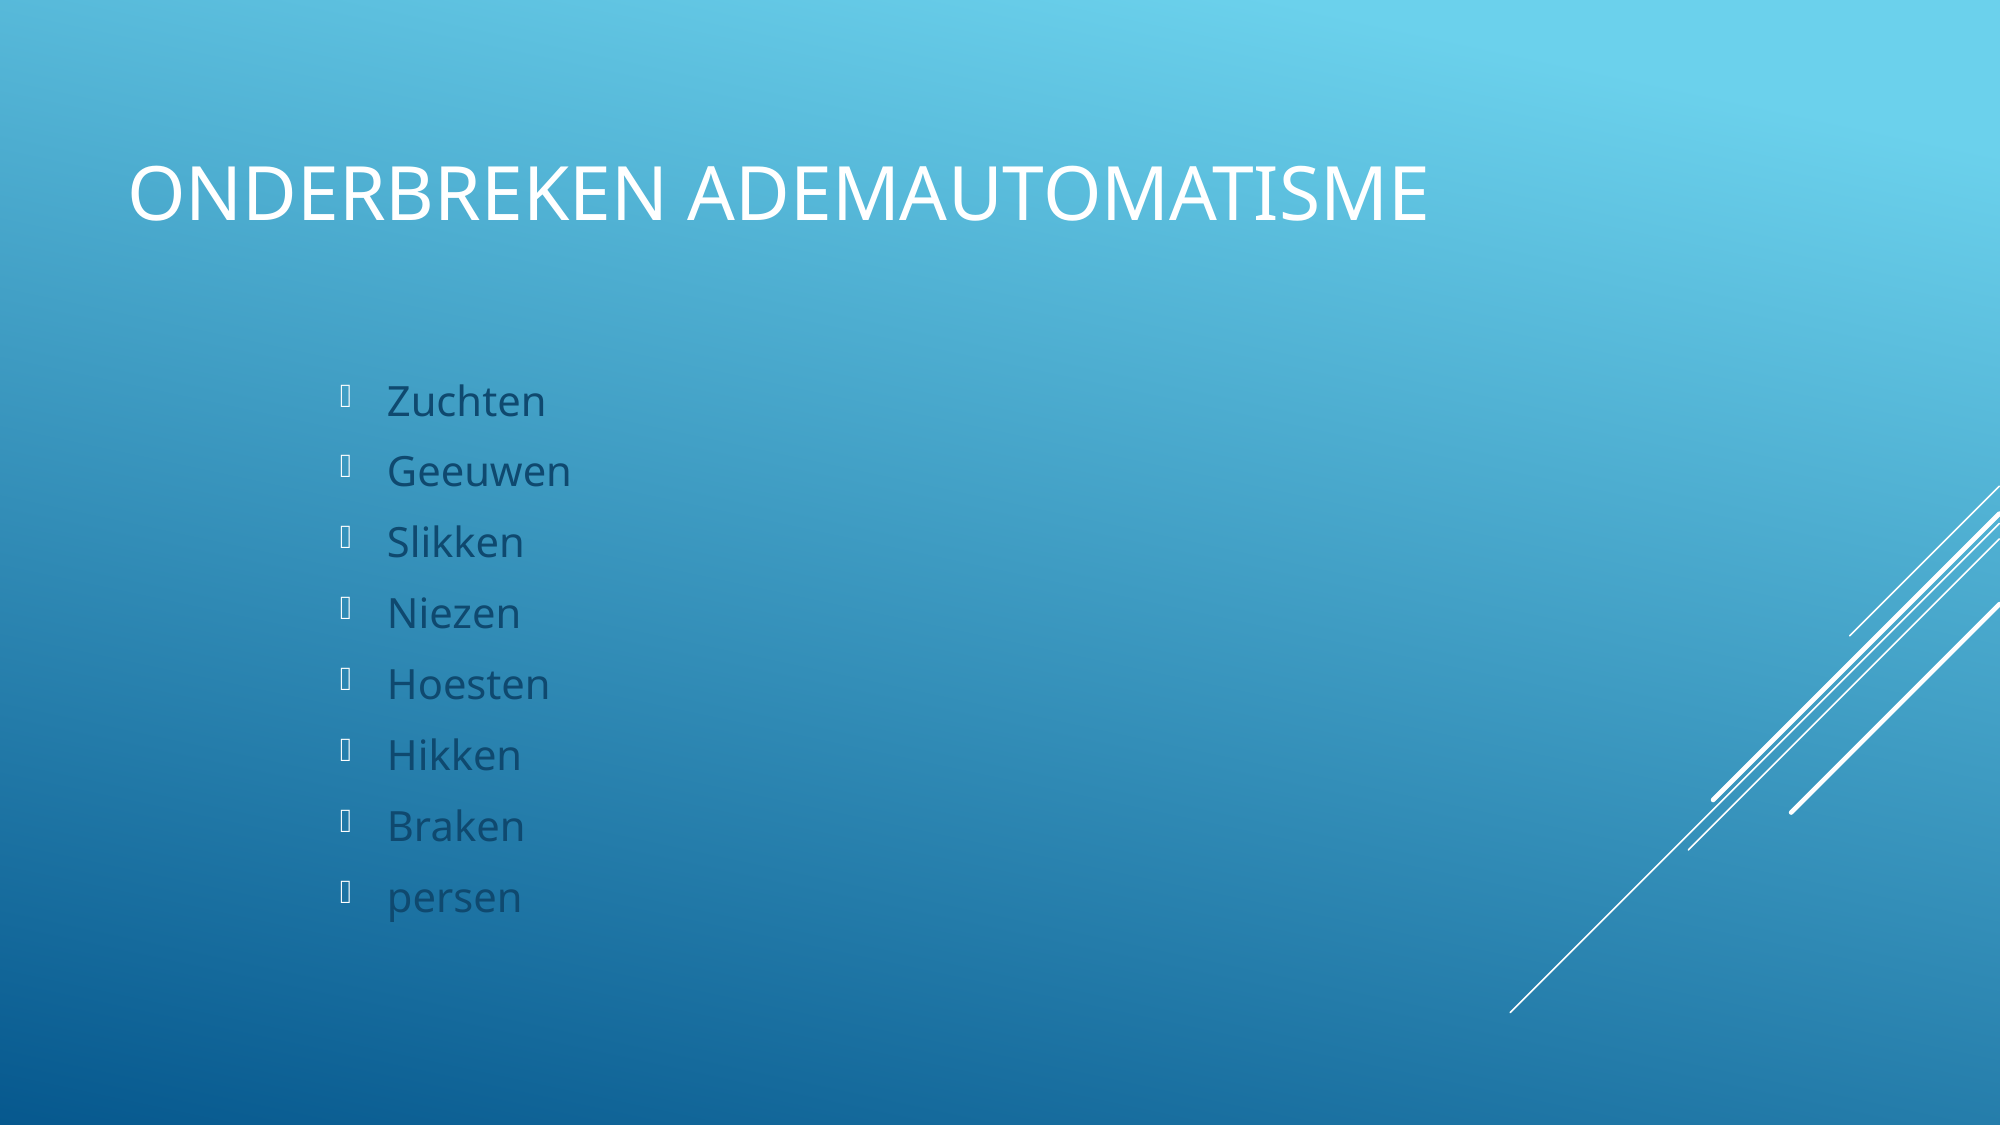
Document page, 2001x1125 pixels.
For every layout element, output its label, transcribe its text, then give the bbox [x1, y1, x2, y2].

list Zuchten Geeuwen Slikken Niezen Hoesten Hikken Braken persen [324, 290, 1675, 1075]
title Onderbreken ademautomatisme [112, 31, 1513, 350]
